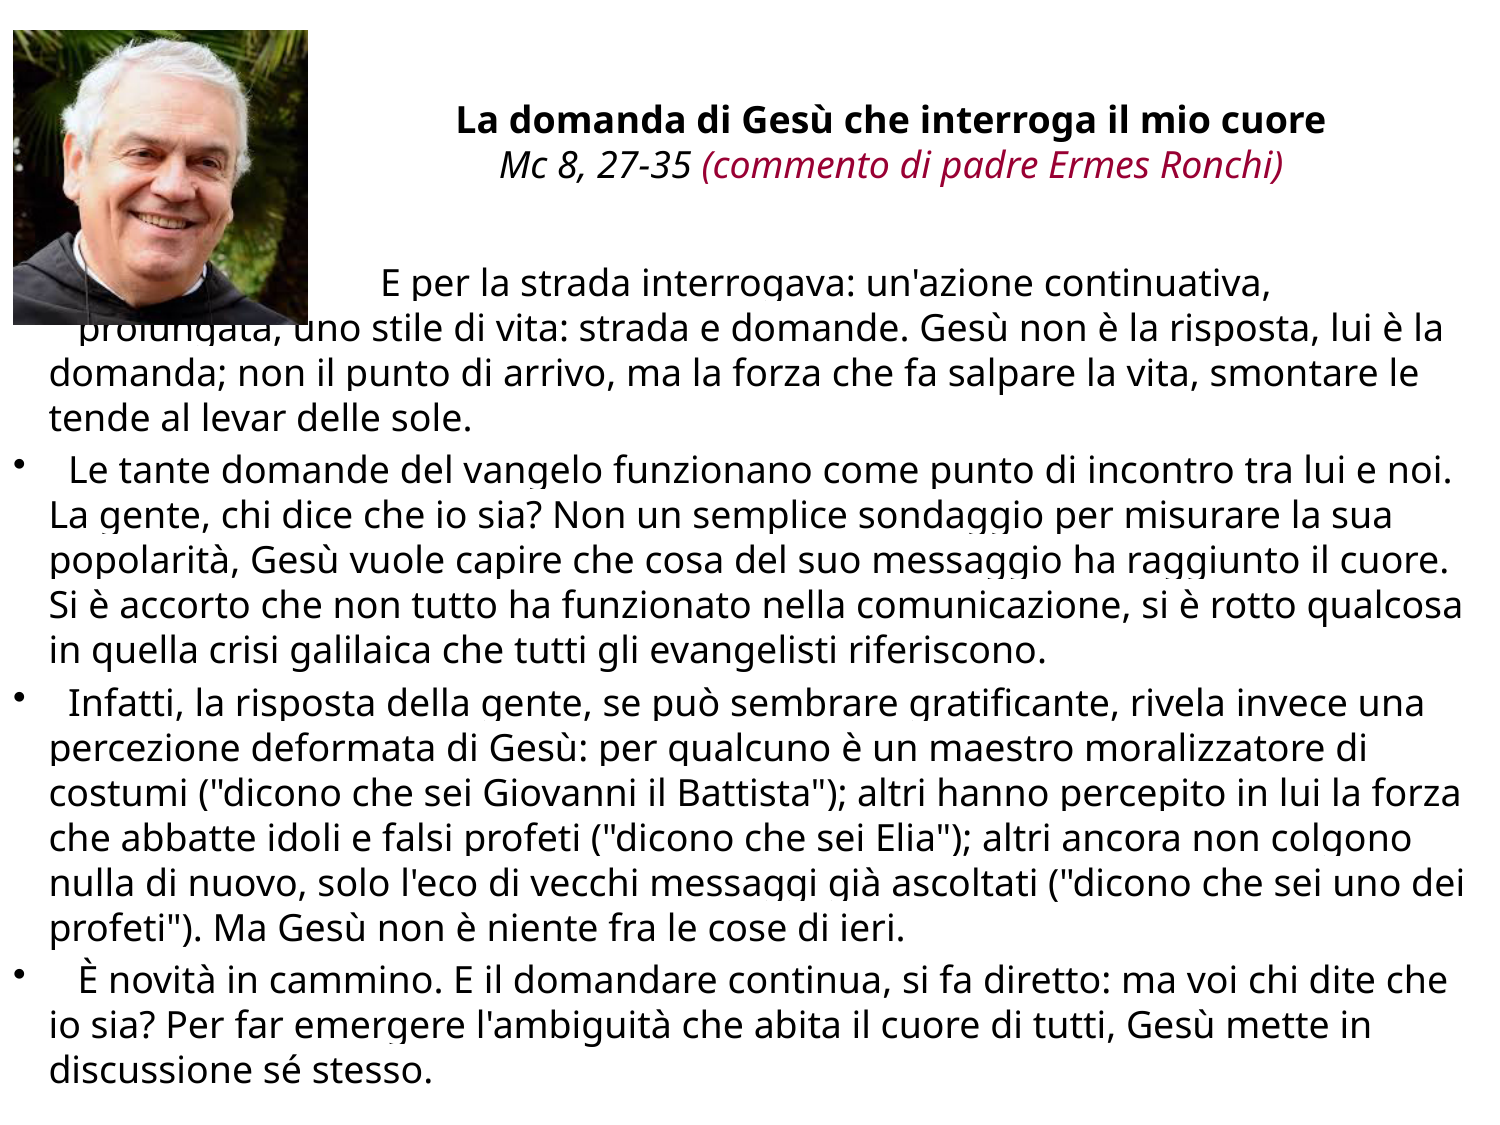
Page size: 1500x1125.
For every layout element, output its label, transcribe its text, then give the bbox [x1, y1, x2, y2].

picture [13, 30, 308, 325]
text_box La domanda di Gesù che interroga il mio cuore Mc 8, 27-35 (commento di padre Ermes Ronchi) [322, 88, 1461, 233]
text_box E per la strada interrogava: un'azione continuativa, prolungata, uno stile di vita: strada e domande. Gesù non è la risposta, lui è la domanda; non il punto di arrivo, ma la forza che fa salpare la vita, smontare le tende al levar delle sole. Le tante domande del vangelo funzionano come punto di incontro tra lui e noi. La gente, chi dice che io sia? Non un semplice sondaggio per misurare la sua popolarità, Gesù vuole capire che cosa del suo messaggio ha raggiunto il cuore. Si è accorto che non tutto ha funzionato nella comunicazione, si è rotto qualcosa in quella crisi galilaica che tutti gli evangelisti riferiscono. Infatti, la risposta della gente, se può sembrare gratificante, rivela invece una percezione deformata di Gesù: per qualcuno è un maestro moralizzatore di costumi ("dicono che sei Giovanni il Battista"); altri hanno percepito in lui la forza che abbatte idoli e falsi profeti ("dicono che sei Elia"); altri ancora non colgono nulla di nuovo, solo l'eco di vecchi messaggi già ascoltati ("dicono che sei uno dei profeti"). Ma Gesù non è niente fra le cose di ieri. È novità in cammino. E il domandare continua, si fa diretto: ma voi chi dite che io sia? Per far emergere l'ambiguità che abita il cuore di tutti, Gesù mette in discussione sé stesso. [0, 801, 1499, 1099]
text_box E per la strada interrogava: un'azione continuativa, prolungata, uno stile di vita: strada e domande. Gesù non è la risposta, lui è la domanda; non il punto di arrivo, ma la forza che fa salpare la vita, smontare le tende al levar delle sole. Le tante domande del vangelo funzionano come punto di incontro tra lui e noi. La gente, chi dice che io sia? Non un semplice sondaggio per misurare la sua popolarità, Gesù vuole capire che cosa del suo messaggio ha raggiunto il cuore. Si è accorto che non tutto ha funzionato nella comunicazione, si è rotto qualcosa in quella crisi galilaica che tutti gli evangelisti riferiscono. Infatti, la risposta della gente, se può sembrare gratificante, rivela invece una percezione deformata di Gesù: per qualcuno è un maestro moralizzatore di costumi ("dicono che sei Giovanni il Battista"); altri hanno percepito in lui la forza che abbatte idoli e falsi profeti ("dicono che sei Elia"); altri ancora non colgono nulla di nuovo, solo l'eco di vecchi messaggi già ascoltati ("dicono che sei uno dei profeti"). Ma Gesù non è niente fra le cose di ieri. È novità in cammino. E il domandare continua, si fa diretto: ma voi chi dite che io sia? Per far emergere l'ambiguità che abita il cuore di tutti, Gesù mette in discussione sé stesso. [0, 251, 1499, 710]
text_box E per la strada interrogava: un'azione continuativa, prolungata, uno stile di vita: strada e domande. Gesù non è la risposta, lui è la domanda; non il punto di arrivo, ma la forza che fa salpare la vita, smontare le tende al levar delle sole. Le tante domande del vangelo funzionano come punto di incontro tra lui e noi. La gente, chi dice che io sia? Non un semplice sondaggio per misurare la sua popolarità, Gesù vuole capire che cosa del suo messaggio ha raggiunto il cuore. Si è accorto che non tutto ha funzionato nella comunicazione, si è rotto qualcosa in quella crisi galilaica che tutti gli evangelisti riferiscono. Infatti, la risposta della gente, se può sembrare gratificante, rivela invece una percezione deformata di Gesù: per qualcuno è un maestro moralizzatore di costumi ("dicono che sei Giovanni il Battista"); altri hanno percepito in lui la forza che abbatte idoli e falsi profeti ("dicono che sei Elia"); altri ancora non colgono nulla di nuovo, solo l'eco di vecchi messaggi già ascoltati ("dicono che sei uno dei profeti"). Ma Gesù non è niente fra le cose di ieri. È novità in cammino. E il domandare continua, si fa diretto: ma voi chi dite che io sia? Per far emergere l'ambiguità che abita il cuore di tutti, Gesù mette in discussione sé stesso. [0, 711, 1499, 799]
